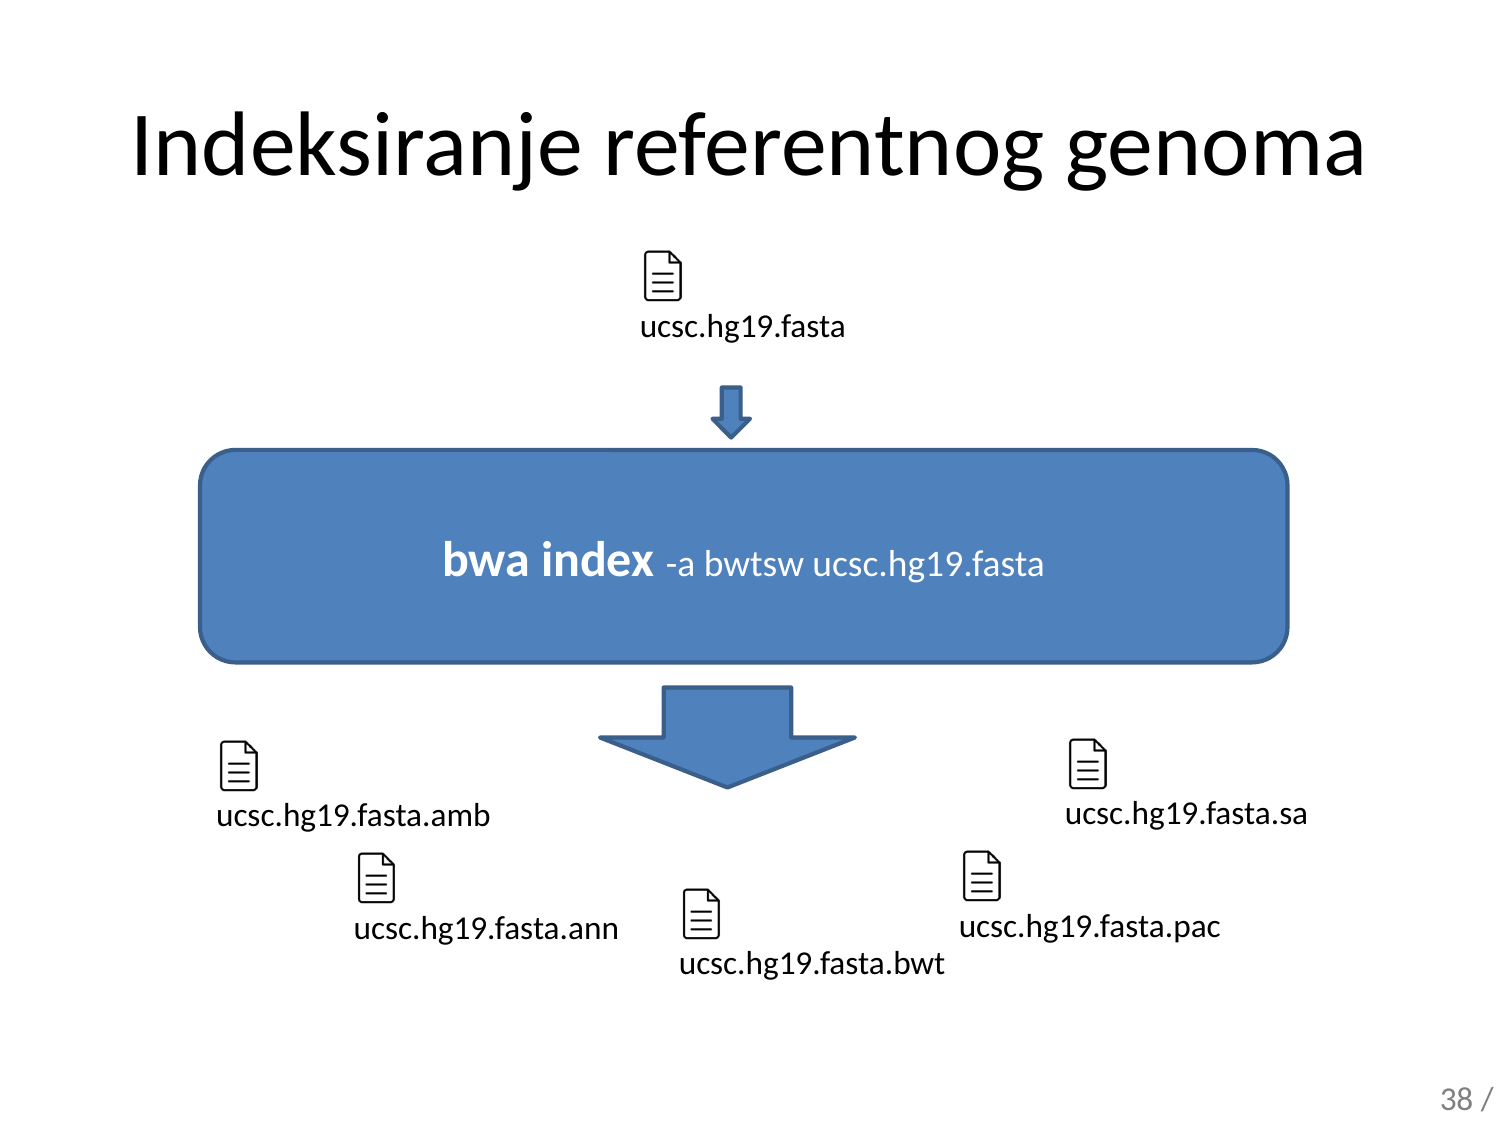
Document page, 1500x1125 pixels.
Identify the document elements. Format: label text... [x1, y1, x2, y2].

title Indeksiranje referentnog genoma [75, 45, 1425, 233]
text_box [199, 739, 508, 842]
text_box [662, 887, 963, 990]
text_box [597, 685, 858, 790]
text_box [337, 851, 636, 955]
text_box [623, 249, 863, 353]
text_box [1048, 737, 1326, 840]
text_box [942, 849, 1238, 953]
text_box bwa index -a bwtsw ucsc.hg19.fasta [197, 447, 1290, 665]
text_box [710, 385, 752, 440]
